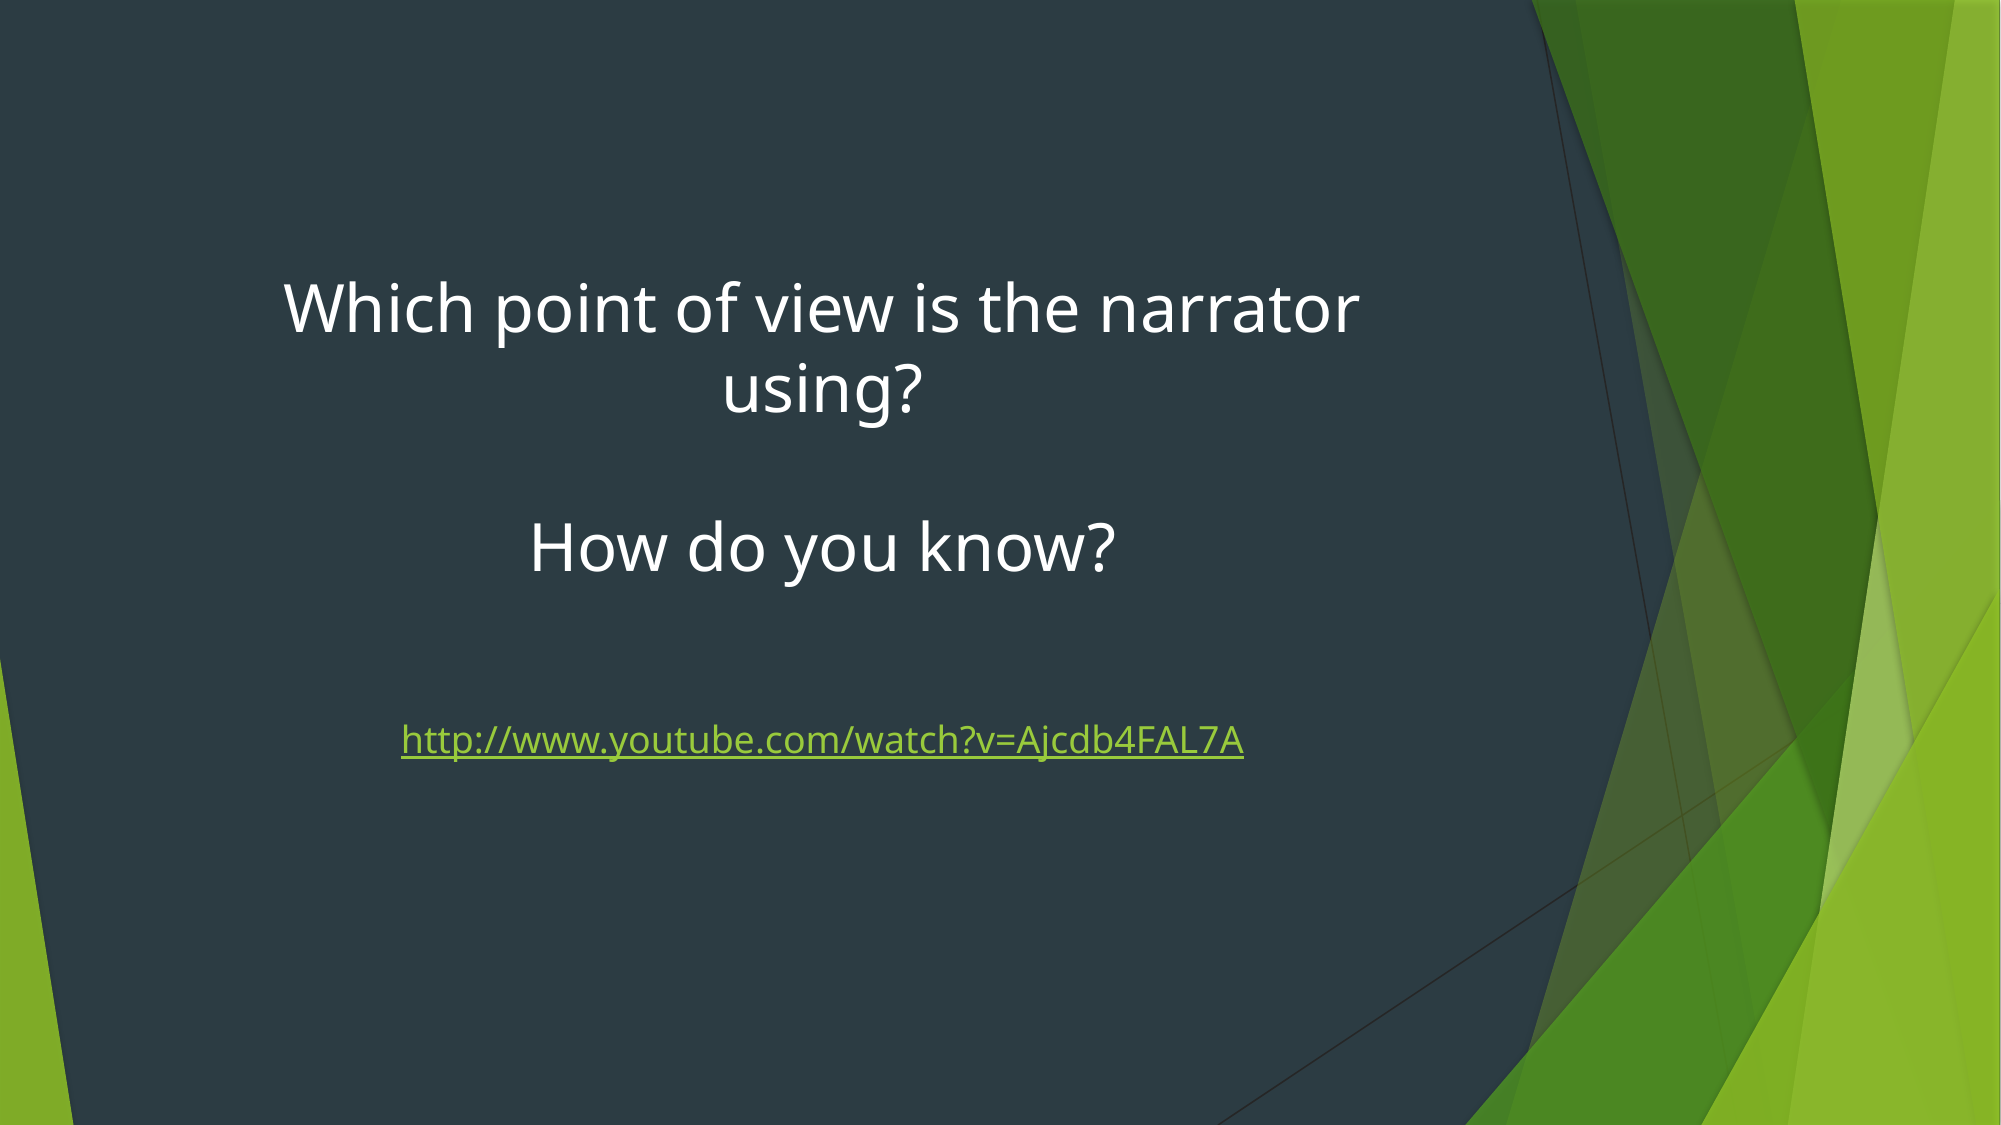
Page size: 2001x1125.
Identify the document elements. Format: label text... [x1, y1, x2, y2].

text_box Which point of view is the narrator using? How do you know? [164, 258, 1481, 593]
text_box http://www.youtube.com/watch?v=Ajcdb4FAL7A [386, 708, 1260, 820]
